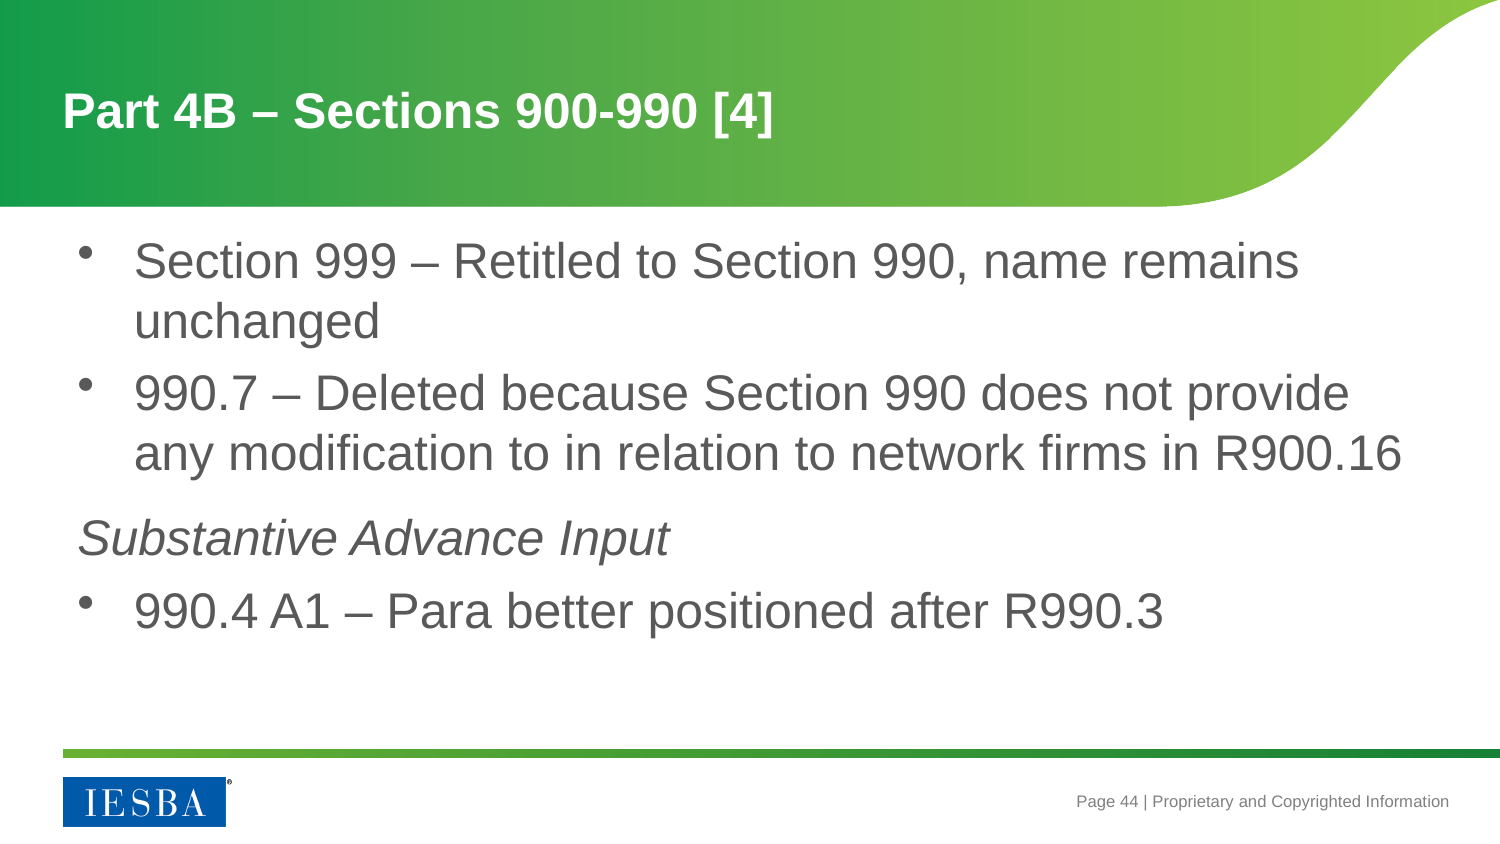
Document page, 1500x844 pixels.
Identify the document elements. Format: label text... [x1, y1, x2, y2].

title Part 4B – Sections 900-990 [4] [62, 75, 1300, 142]
list Section 999 – Retitled to Section 990, name remains unchanged 990.7 – Deleted because Section 990 does not provide any modification to in relation to network firms in R900.16 Substantive Advance Input 990.4 A1 – Para better positioned after R990.3 [62, 220, 1450, 724]
picture [63, 777, 232, 827]
picture [0, 0, 1500, 207]
